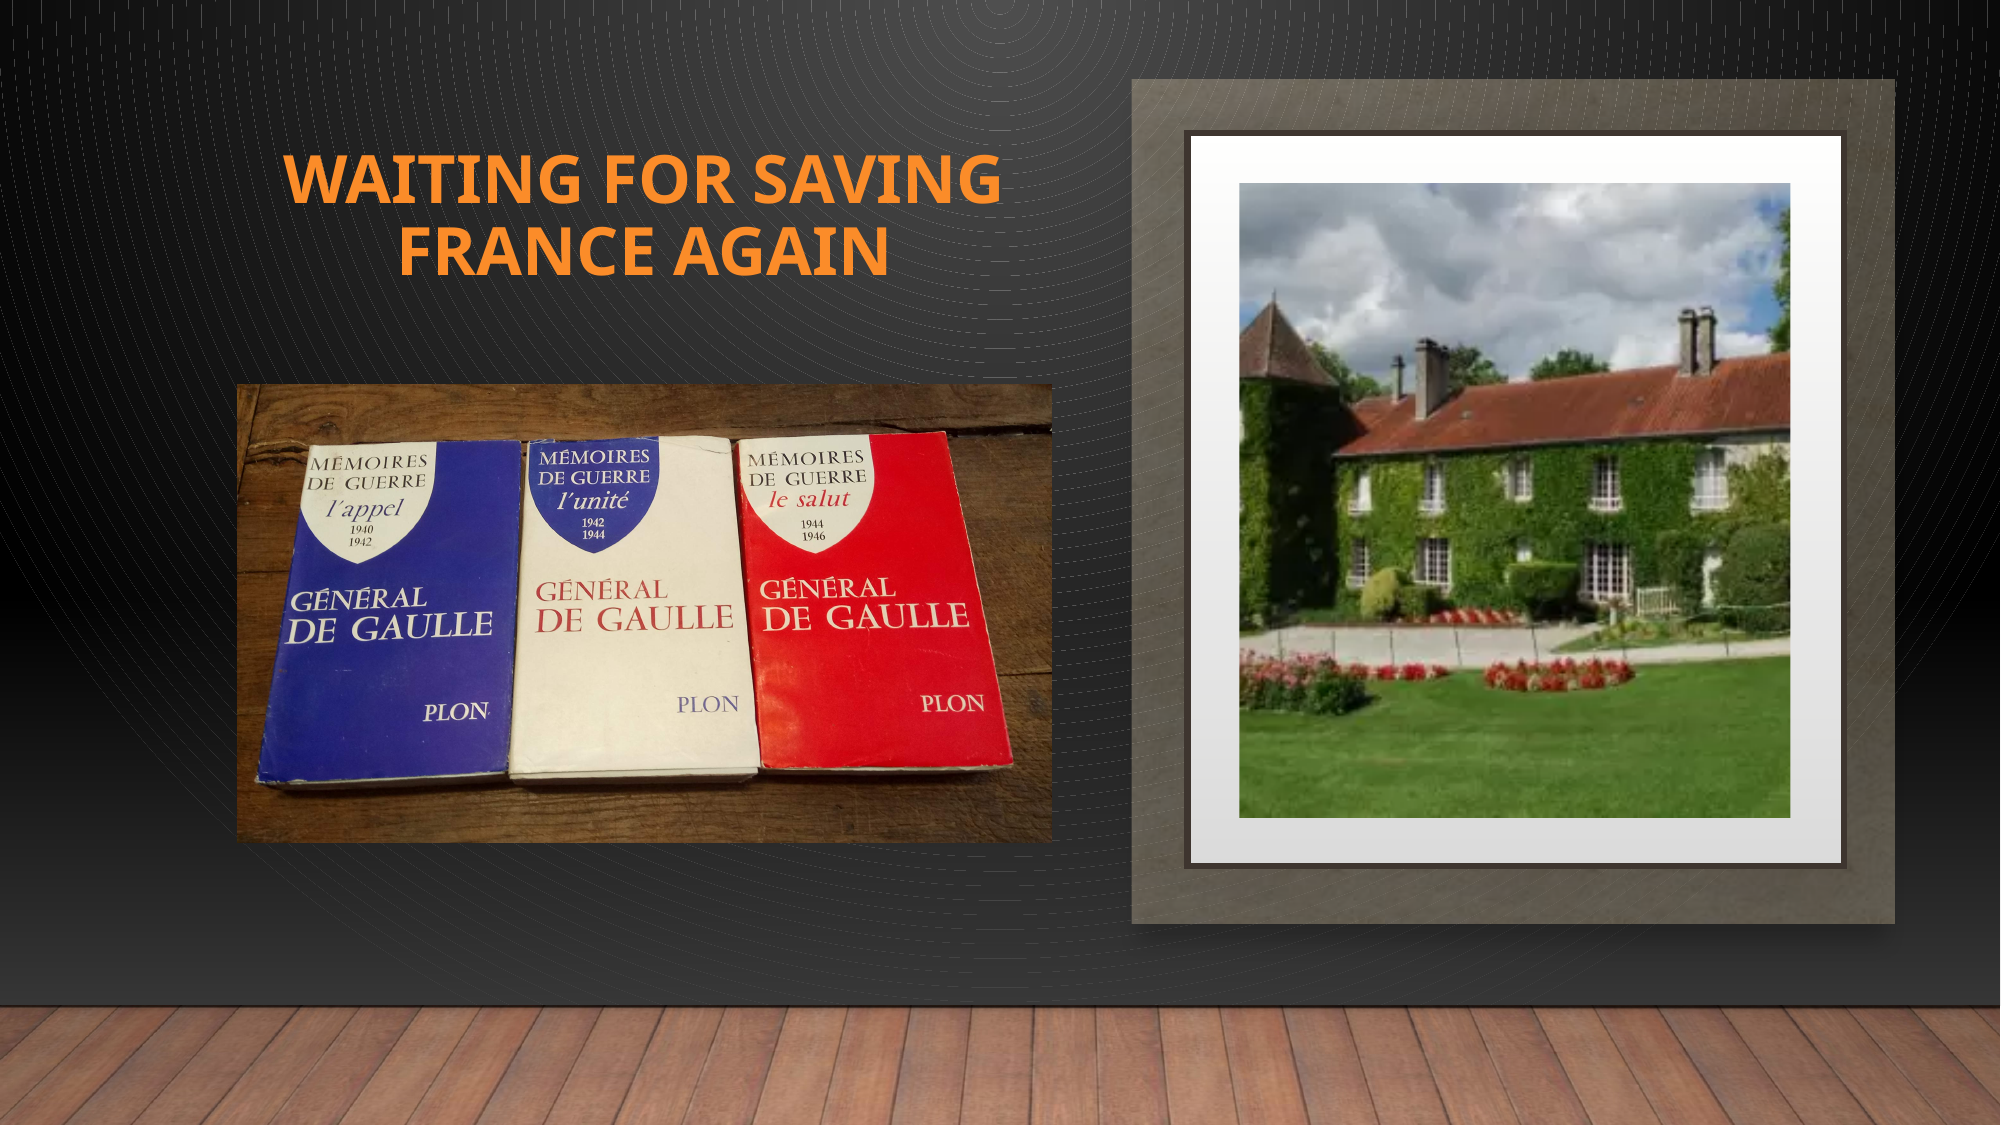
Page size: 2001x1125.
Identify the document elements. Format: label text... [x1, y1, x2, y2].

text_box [1131, 78, 1896, 924]
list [237, 384, 1052, 843]
picture [0, 1005, 2000, 1125]
title WAITING FOR SAVING FRANCE AGAIN [238, 131, 1052, 305]
picture [1239, 182, 1791, 818]
